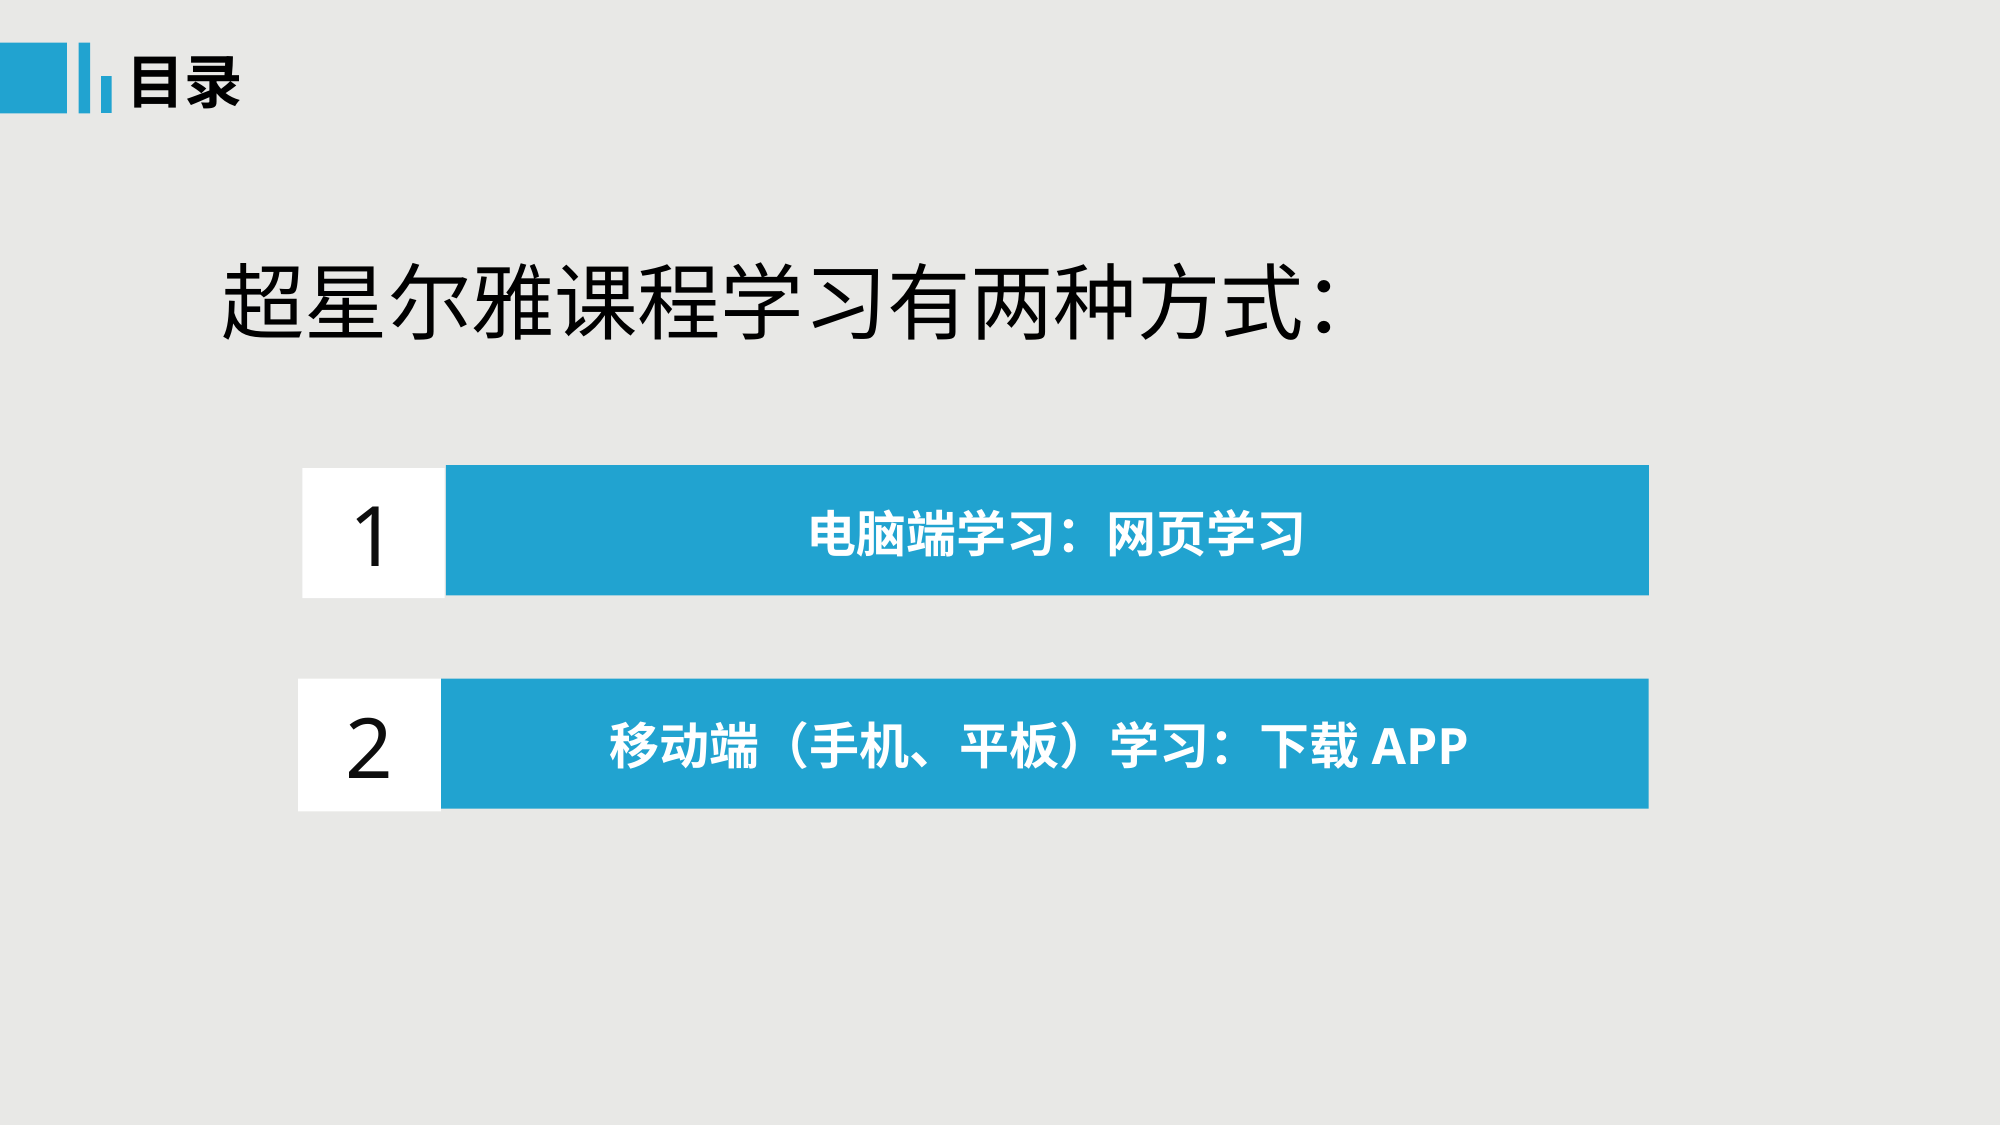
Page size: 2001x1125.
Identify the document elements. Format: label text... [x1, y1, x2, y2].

text_box 移动端（手机、平板）学习：下载APP [594, 707, 1497, 782]
text_box [77, 41, 92, 116]
text_box 超星尔雅课程学习有两种方式： [206, 243, 1484, 358]
text_box [443, 677, 1651, 811]
text_box 2 [296, 677, 443, 814]
text_box [99, 74, 111, 115]
text_box 目录 [111, 38, 303, 123]
text_box 1 [300, 466, 447, 600]
text_box [0, 41, 69, 116]
text_box 电脑端学习：网页学习 [792, 495, 1334, 571]
text_box [444, 463, 1651, 597]
